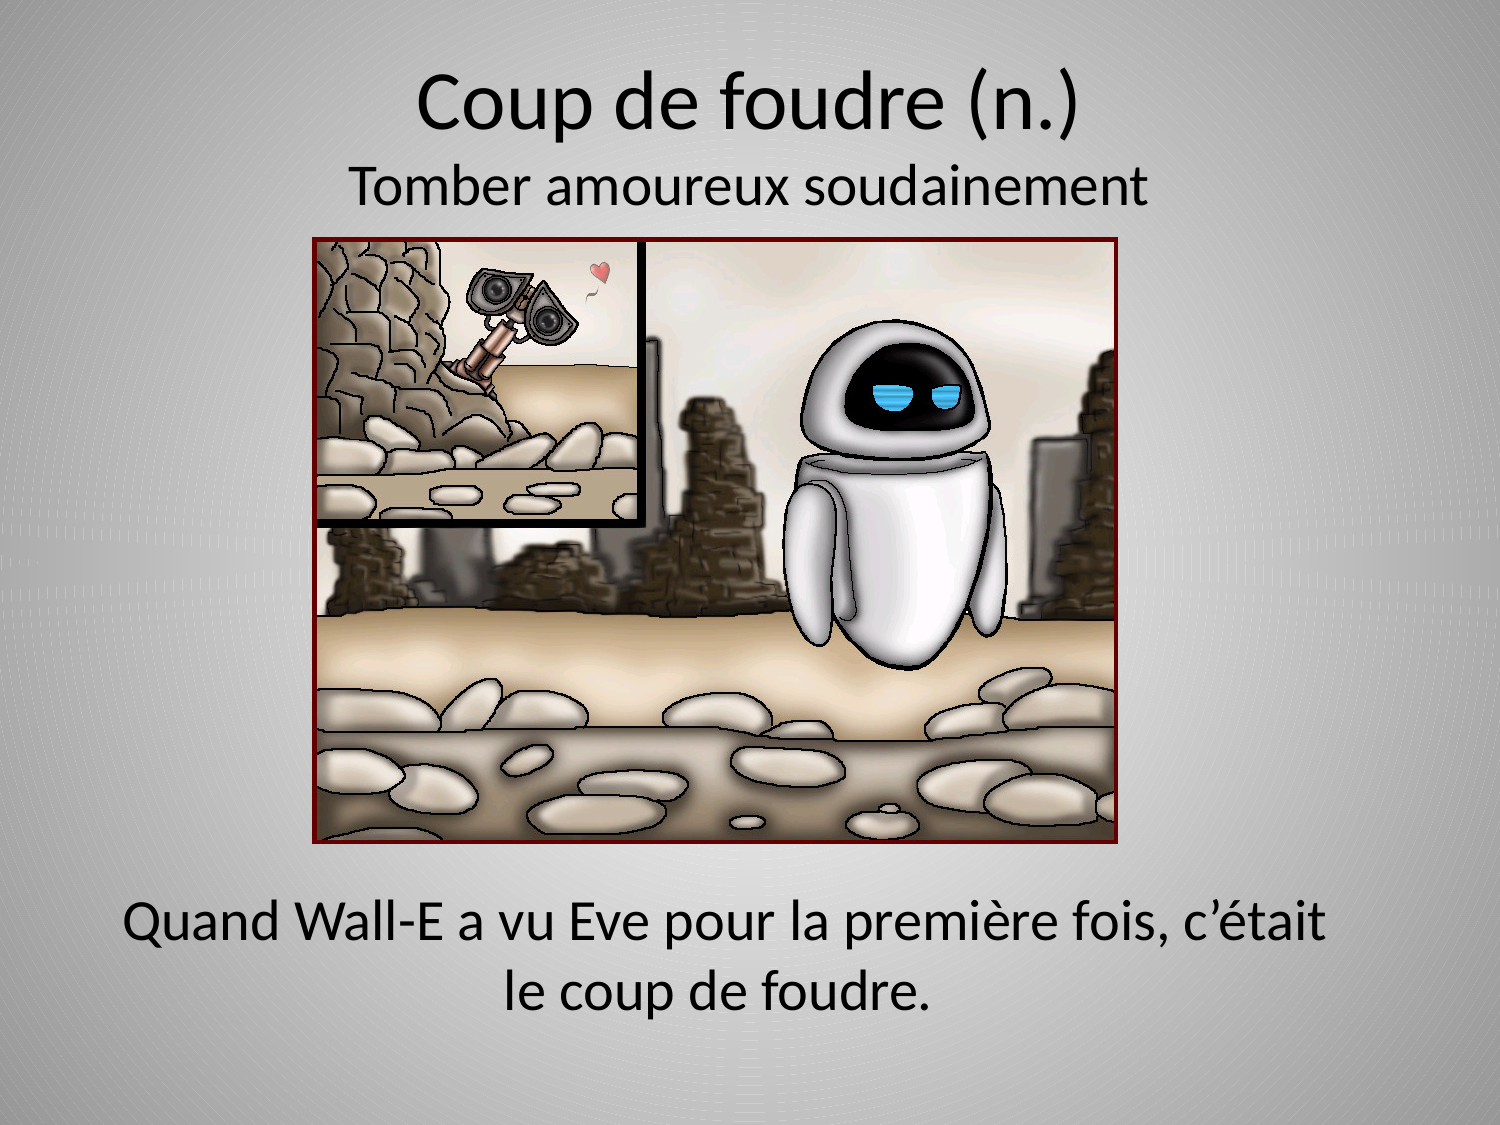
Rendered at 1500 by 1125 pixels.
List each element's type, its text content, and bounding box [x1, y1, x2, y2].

text_box Quand Wall-E a vu Eve pour la première fois, c’était le coup de foudre. [87, 874, 1363, 1030]
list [312, 237, 1119, 845]
title Coup de foudre (n.) Tomber amoureux soudainement [75, 37, 1425, 225]
